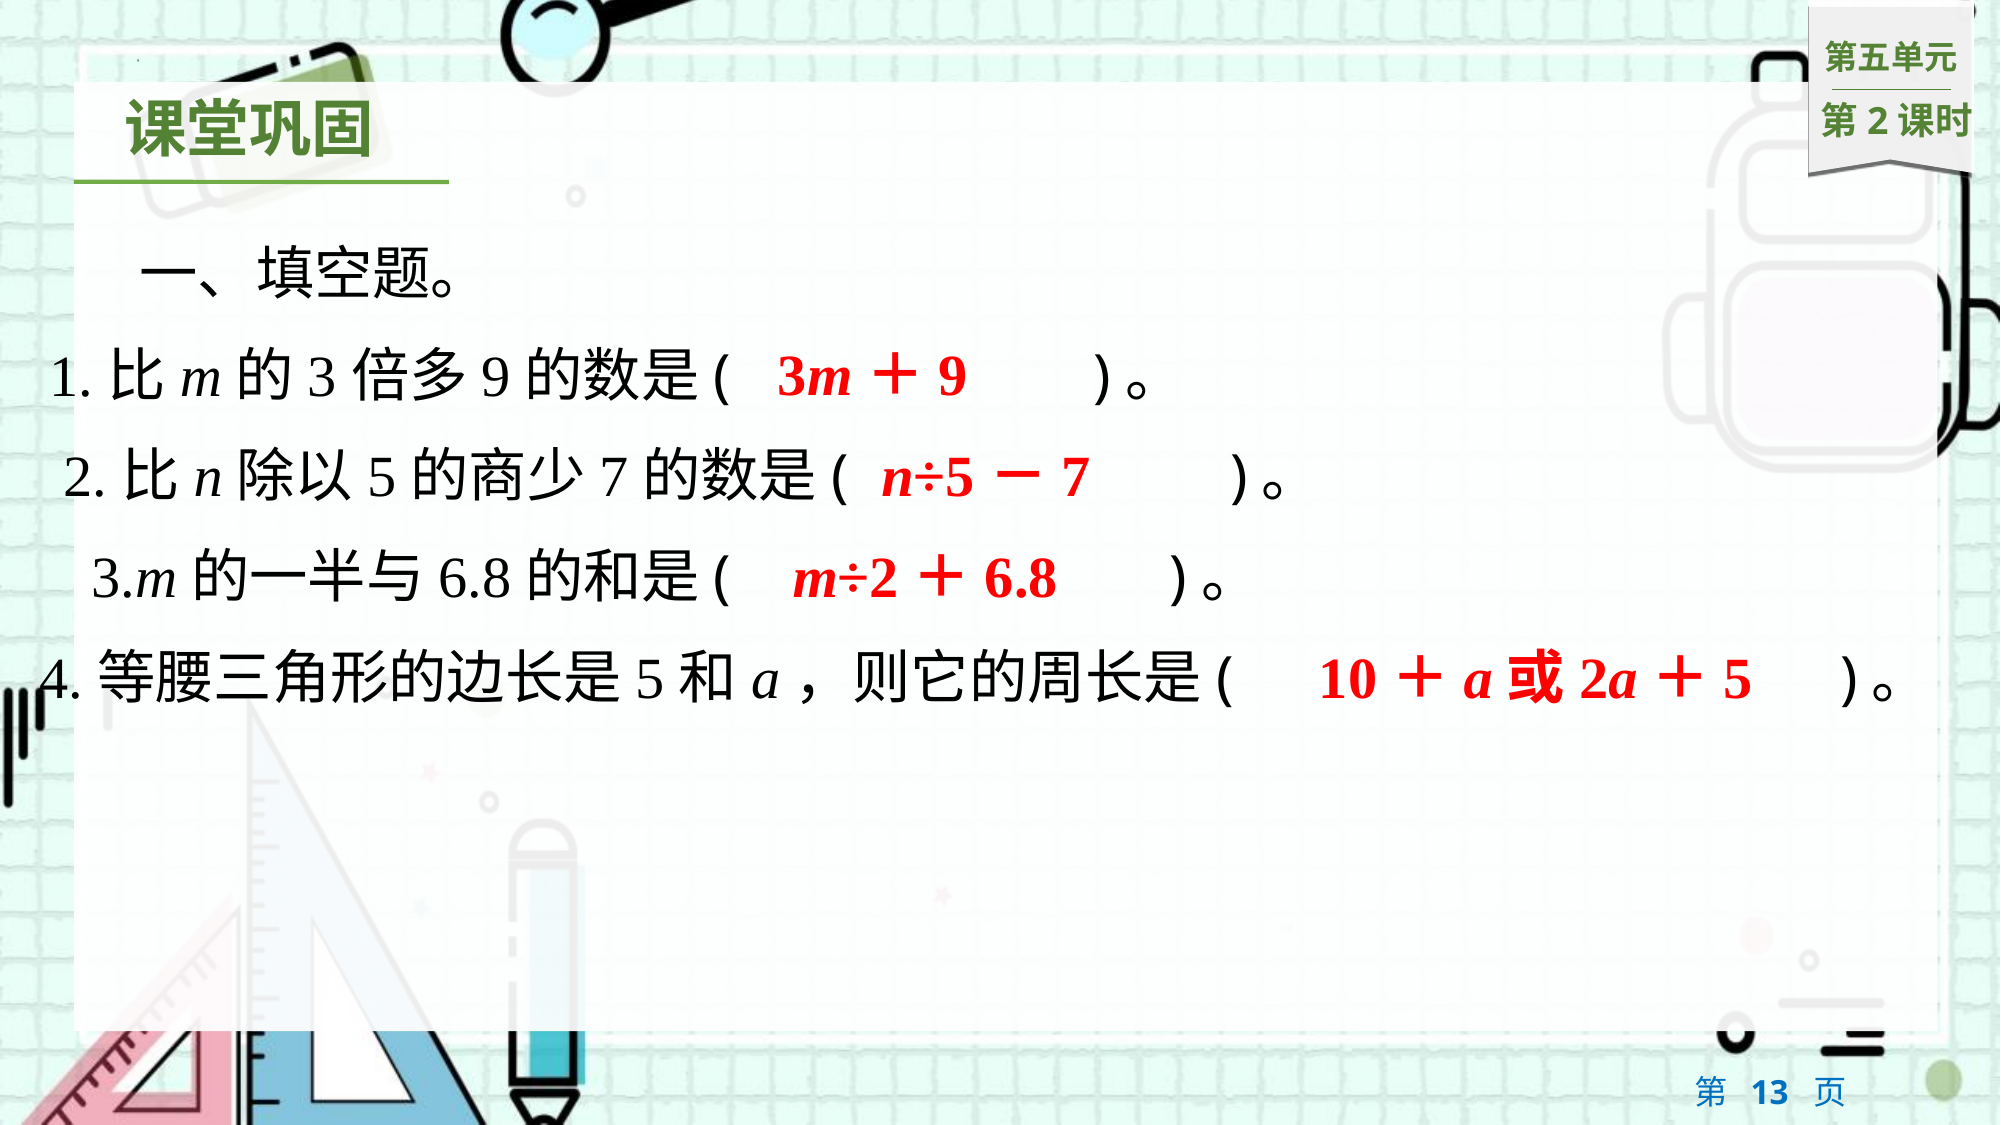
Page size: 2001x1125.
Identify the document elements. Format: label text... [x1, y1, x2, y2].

text_box 3.m的一半与6.8的和是( m÷2＋6.8 )。 [91, 504, 1260, 605]
text_box n÷5－7 [866, 395, 1105, 503]
text_box 1.比m的3倍多9的数是( 3m＋9 )。 [49, 302, 866, 408]
text_box 2.比n除以5的商少7的数是( n÷5－7 )。 [1072, 403, 1321, 509]
picture [1938, 168, 1971, 176]
text_box 2.比n除以5的商少7的数是( n÷5－7 )。 [63, 403, 866, 509]
picture [0, 0, 2000, 1125]
text_box 一、填空题。 [139, 201, 490, 302]
text_box 10＋a或2a＋5 [1304, 597, 1685, 705]
text_box 3m＋9 [763, 294, 955, 402]
text_box m÷2＋6.8 [777, 496, 1072, 604]
text_box 1.比m的3倍多9的数是( 3m＋9 )。 [955, 302, 1184, 403]
text_box 4.等腰三角形的边长是5和a，则它的周长是( 10＋a或2a＋5 )。 [39, 605, 1930, 711]
